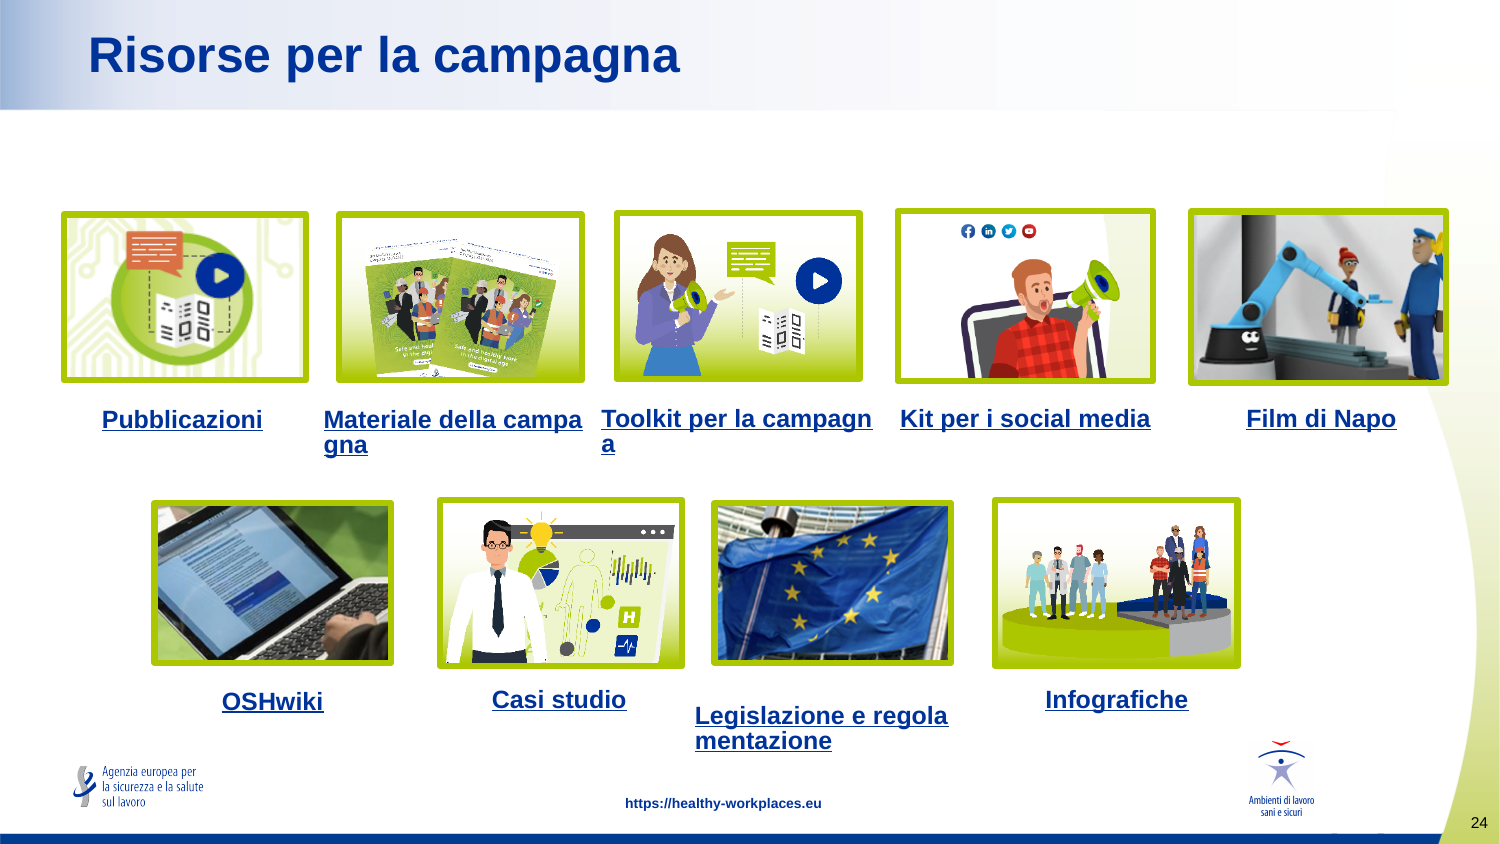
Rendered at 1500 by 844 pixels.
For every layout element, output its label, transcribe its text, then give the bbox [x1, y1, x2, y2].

text_box Film di Napo [1193, 402, 1450, 433]
picture [0, 0, 1500, 844]
text_box Casi studio [422, 683, 697, 714]
title Risorse per la campagna [88, 0, 1329, 105]
text_box Pubblicazioni [45, 403, 320, 434]
text_box Infografiche [980, 683, 1254, 714]
text_box [712, 501, 953, 665]
text_box [152, 501, 393, 665]
text_box Toolkit per la campagna [601, 402, 875, 433]
text_box Kit per i social media [897, 402, 1154, 433]
text_box Materiale della campagna [323, 403, 598, 434]
text_box OSHwiki [135, 684, 410, 716]
text_box Legislazione e regolamentazione [694, 699, 969, 730]
